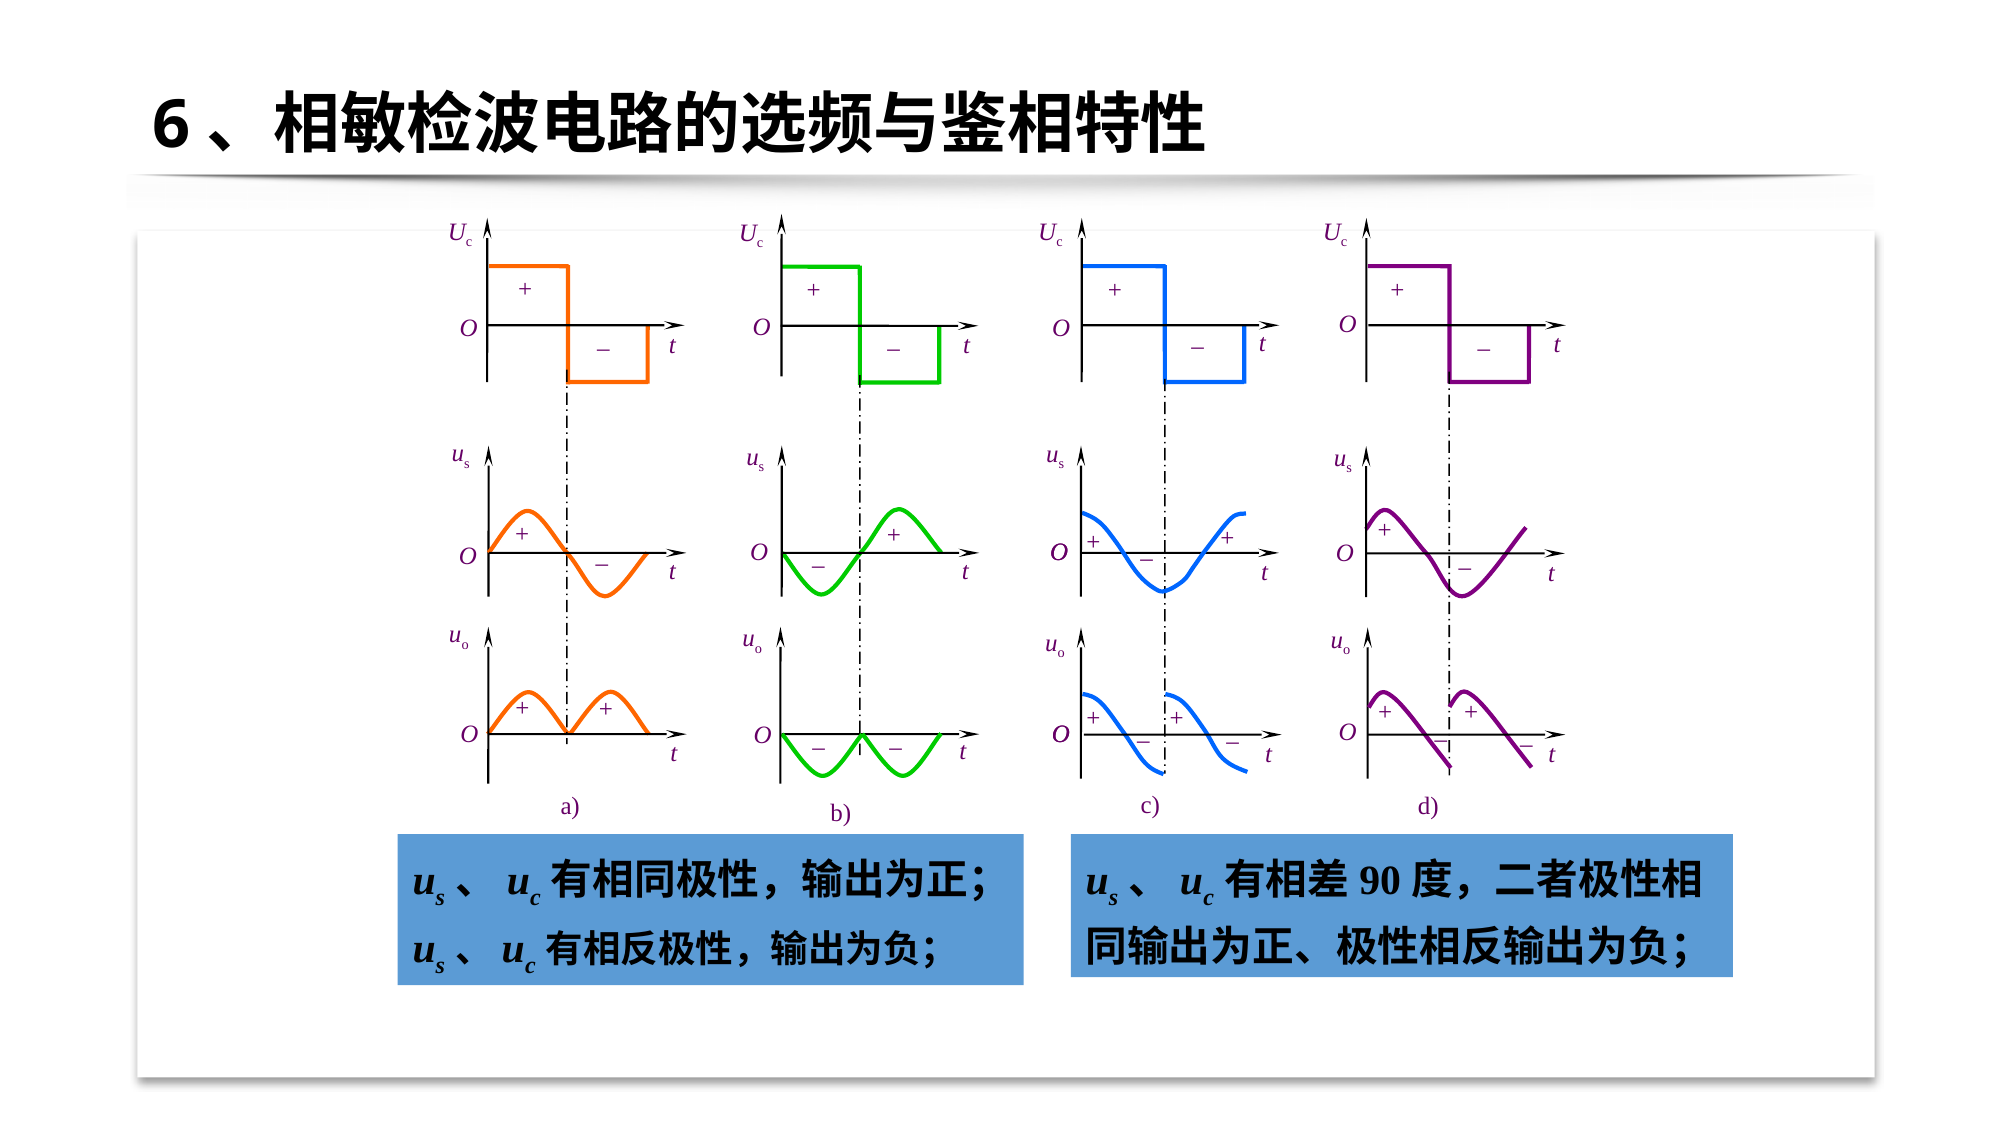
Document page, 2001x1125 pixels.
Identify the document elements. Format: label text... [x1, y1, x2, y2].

text_box us、uc有相同极性，输出为正； us、uc有相反极性，输出为负； [397, 834, 1024, 986]
title 6、相敏检波电路的选频与鉴相特性 [137, 77, 1863, 175]
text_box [432, 207, 1595, 852]
picture [127, 175, 1874, 211]
text_box us、uc有相差90度，二者极性相同输出为正、极性相反输出为负； [1070, 834, 1733, 978]
